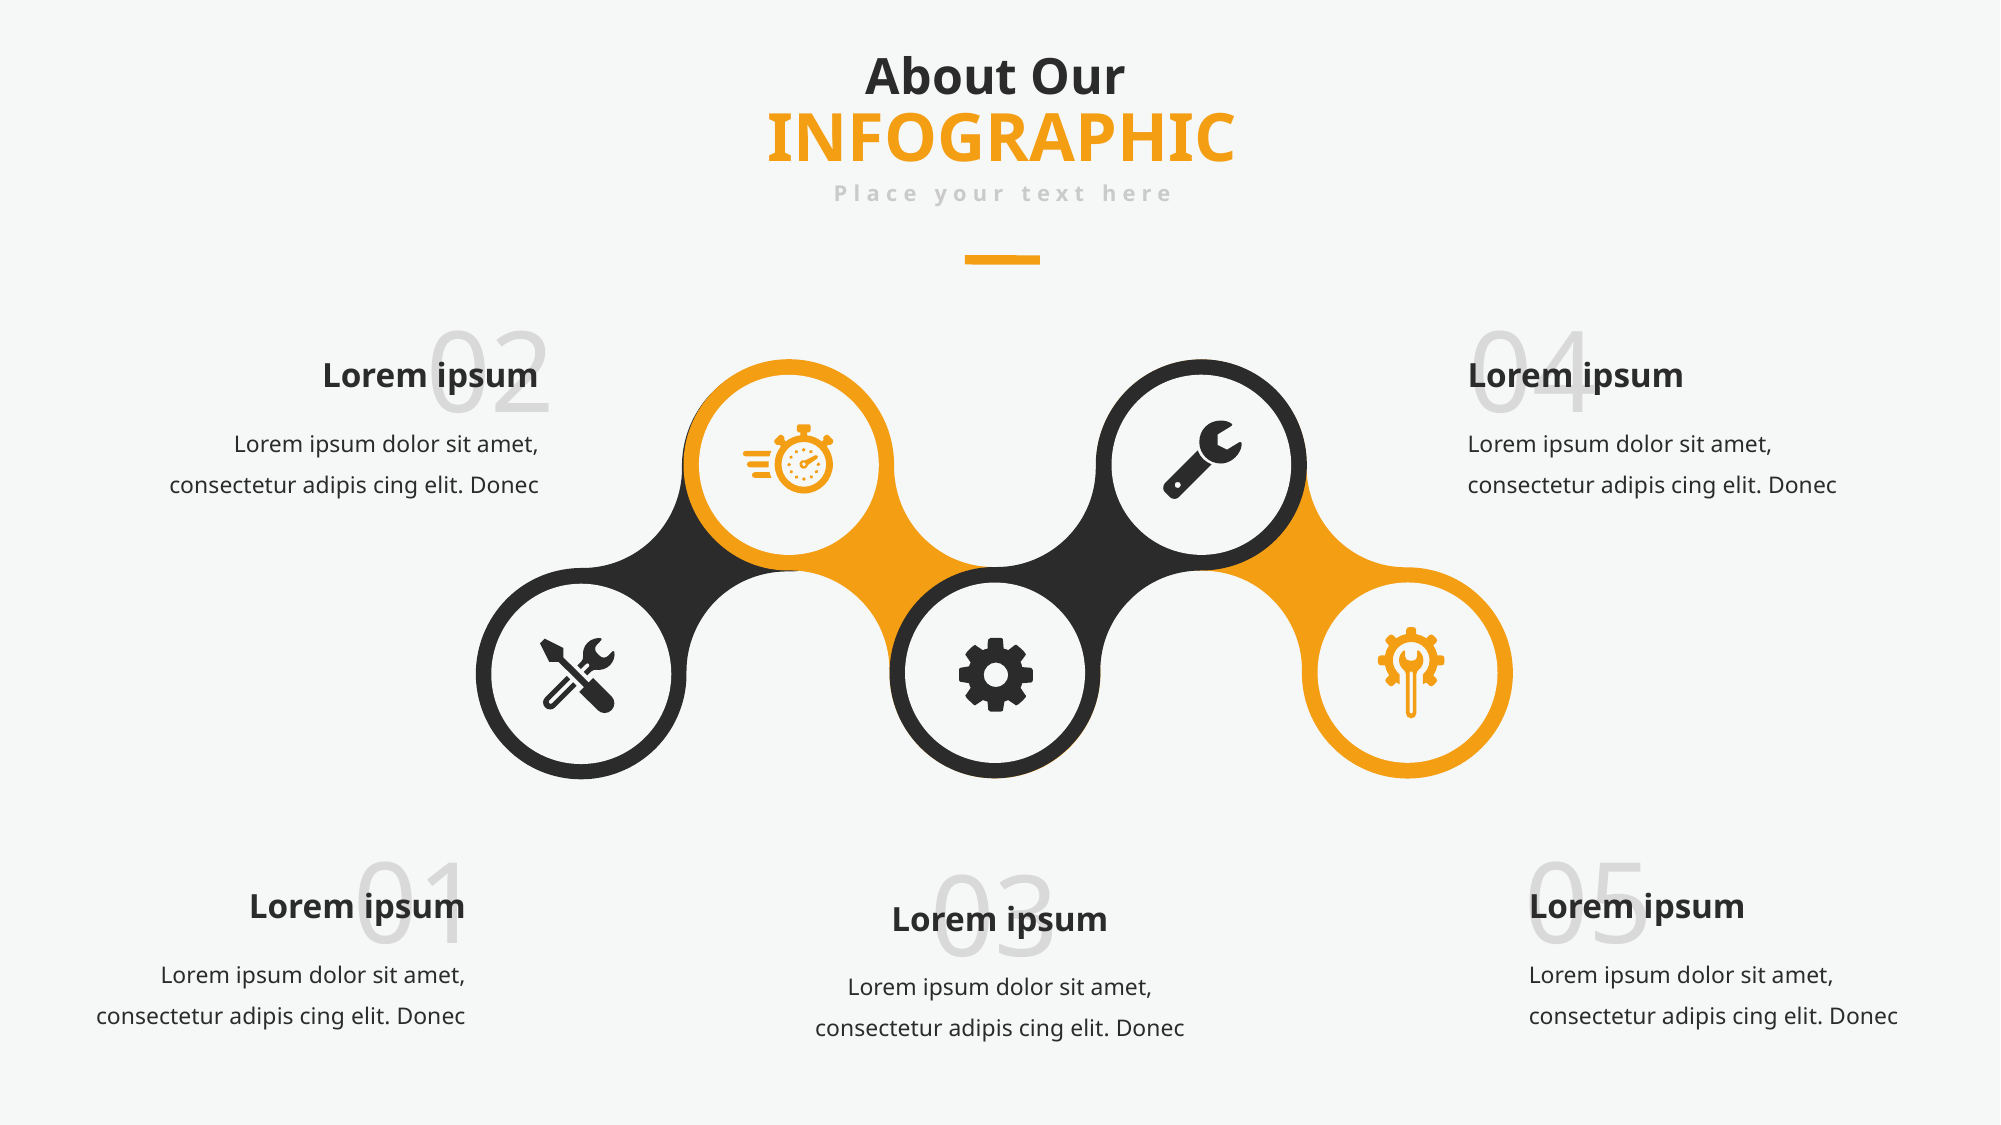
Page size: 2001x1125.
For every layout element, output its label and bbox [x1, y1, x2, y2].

text_box [795, 836, 1205, 1050]
text_box [71, 823, 491, 1038]
text_box [1504, 823, 1923, 1038]
text_box [610, 37, 1394, 260]
text_box [466, 349, 1523, 789]
text_box [145, 292, 576, 507]
text_box [1442, 292, 1862, 507]
